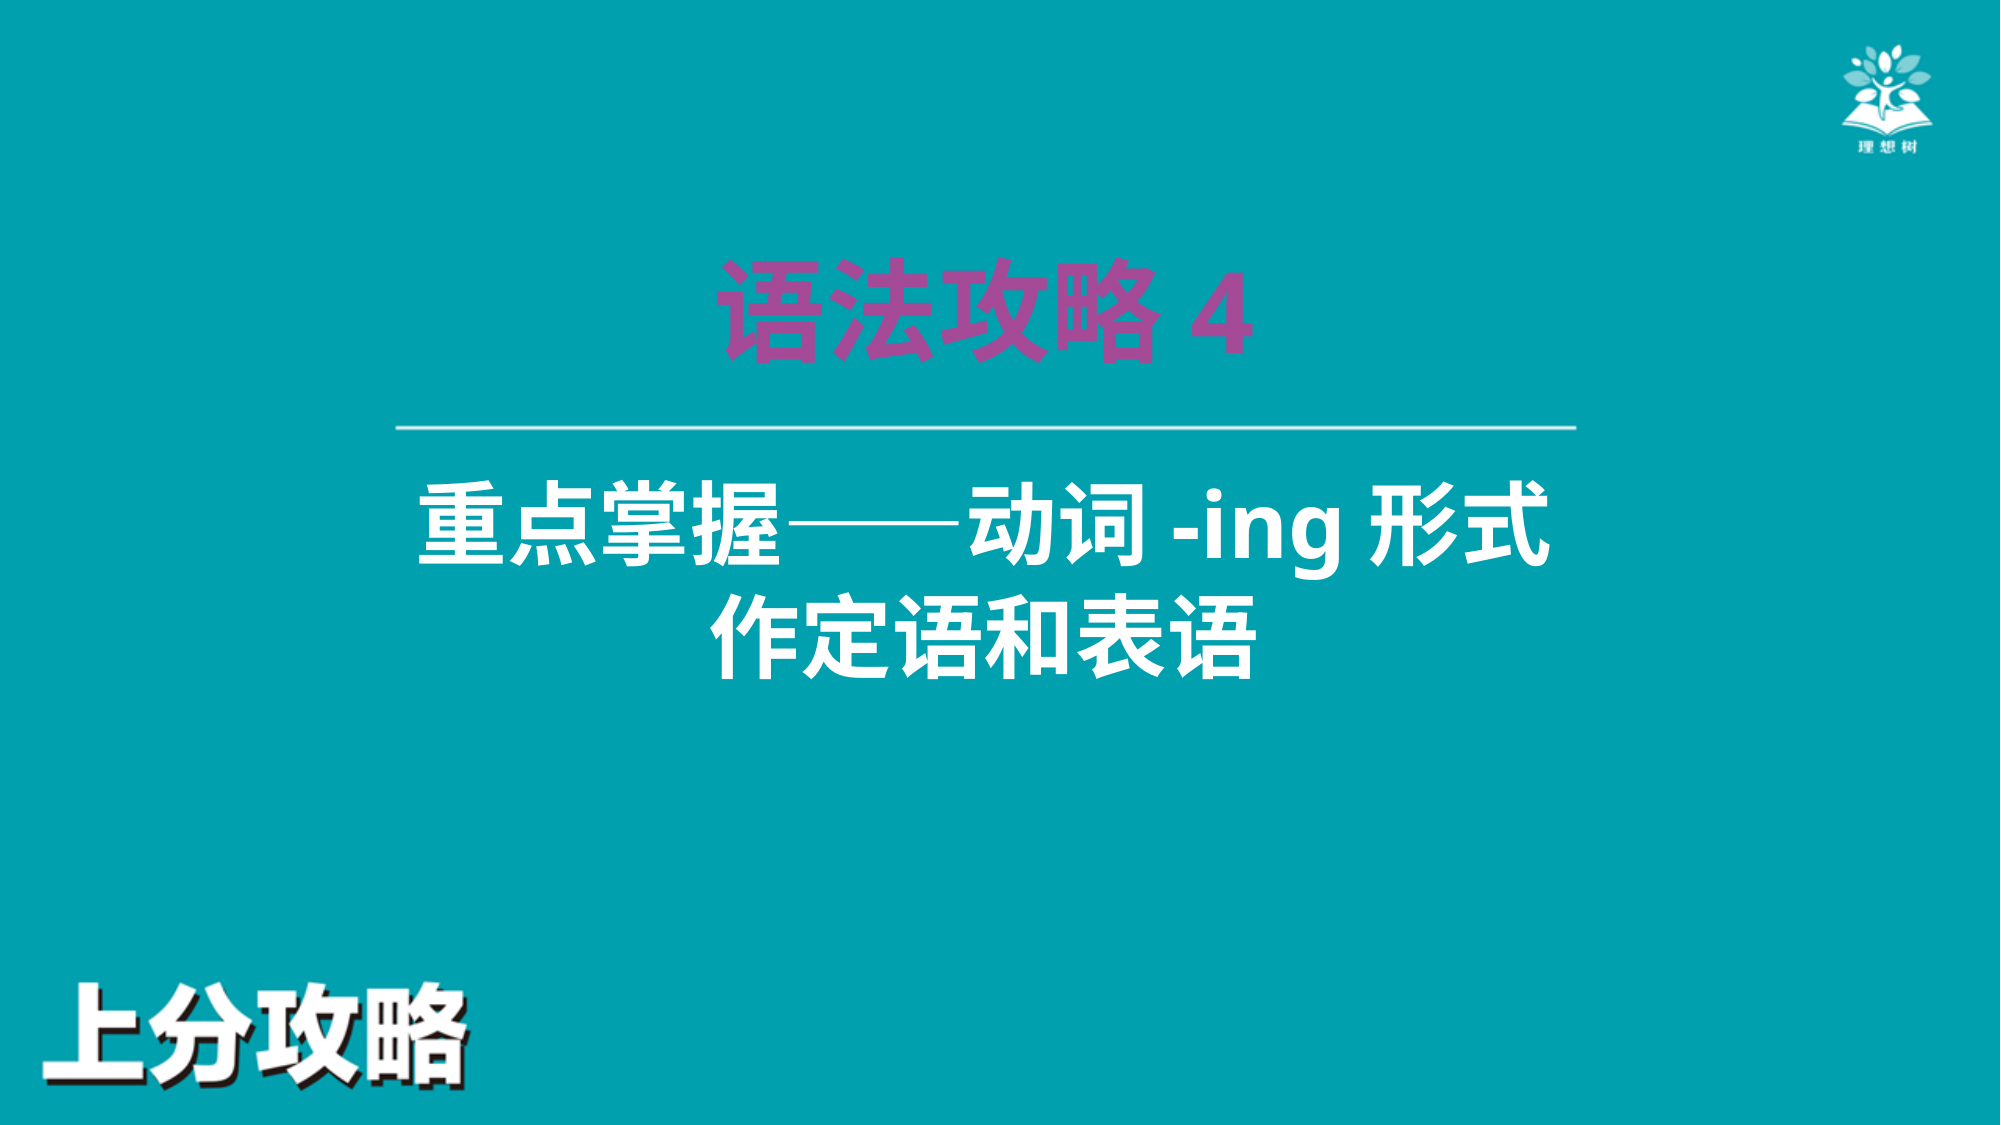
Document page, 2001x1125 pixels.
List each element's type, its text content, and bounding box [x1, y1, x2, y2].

text_box 重点掌握——动词-ing形式 作定语和表语 [391, 460, 1577, 696]
picture [0, 0, 2000, 1125]
text_box 语法攻略4 [391, 231, 1577, 384]
